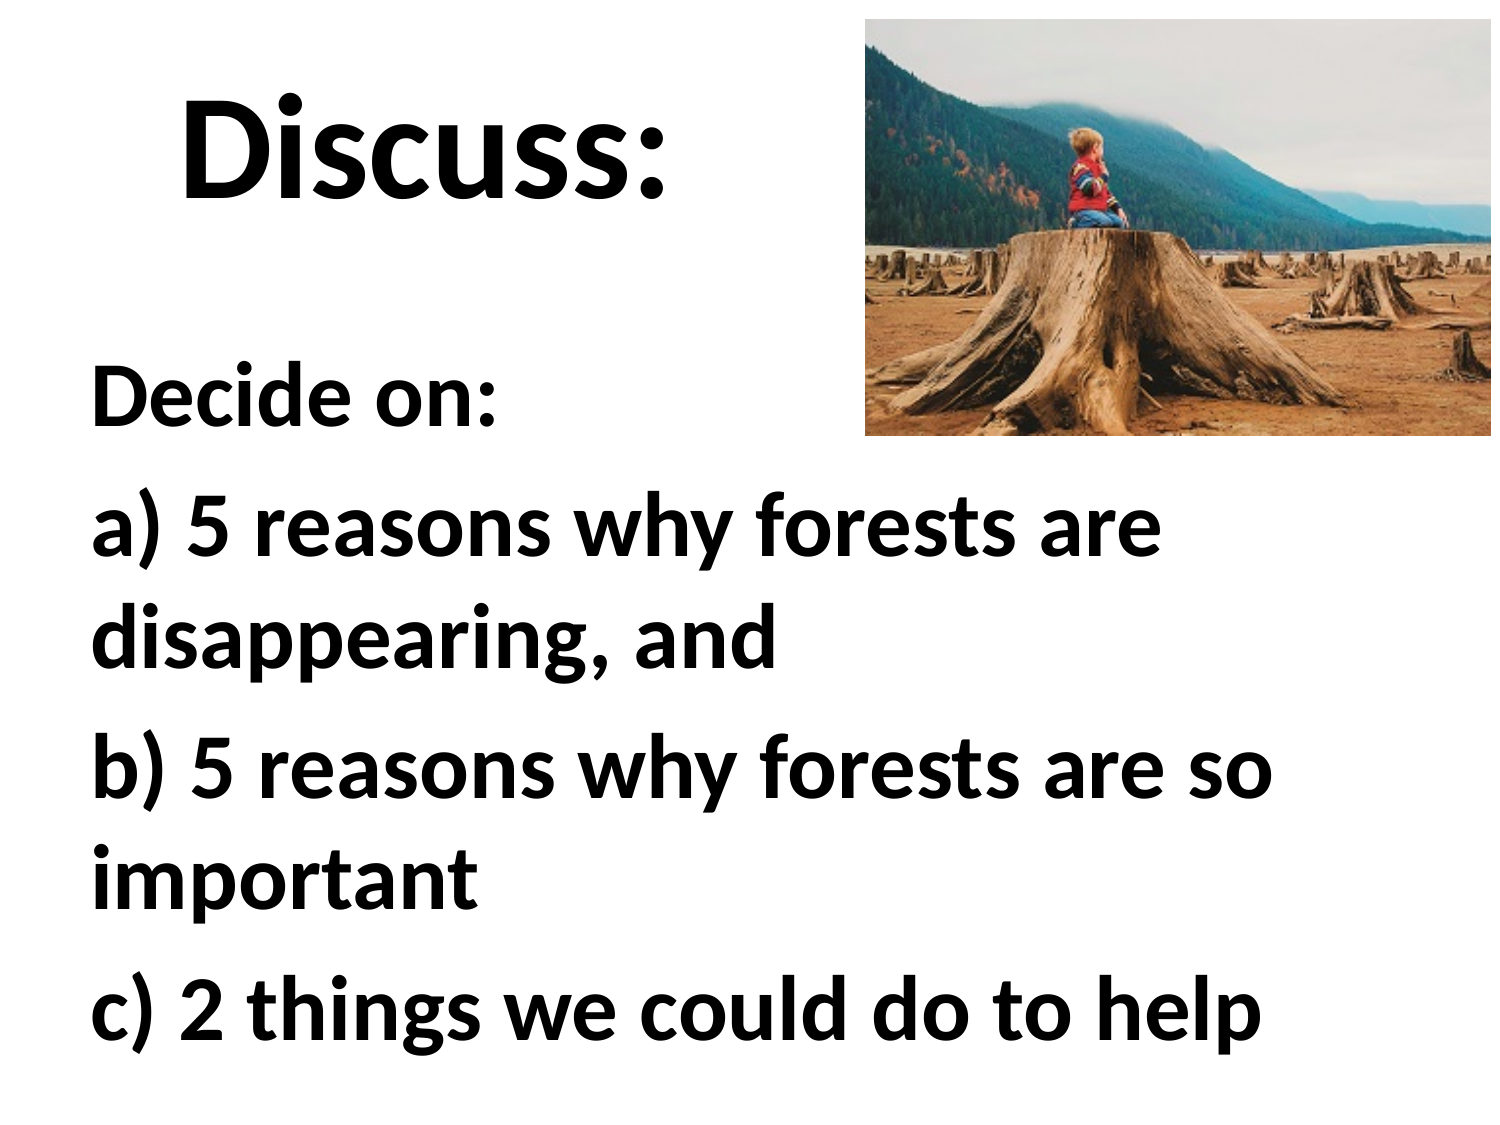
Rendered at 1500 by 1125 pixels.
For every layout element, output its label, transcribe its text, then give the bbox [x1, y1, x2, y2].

list Decide on: a) 5 reasons why forests are disappearing, and b) 5 reasons why forests are so important c) 2 things we could do to help [75, 326, 1425, 1071]
title Discuss: [75, 45, 845, 233]
picture [864, 18, 1491, 436]
